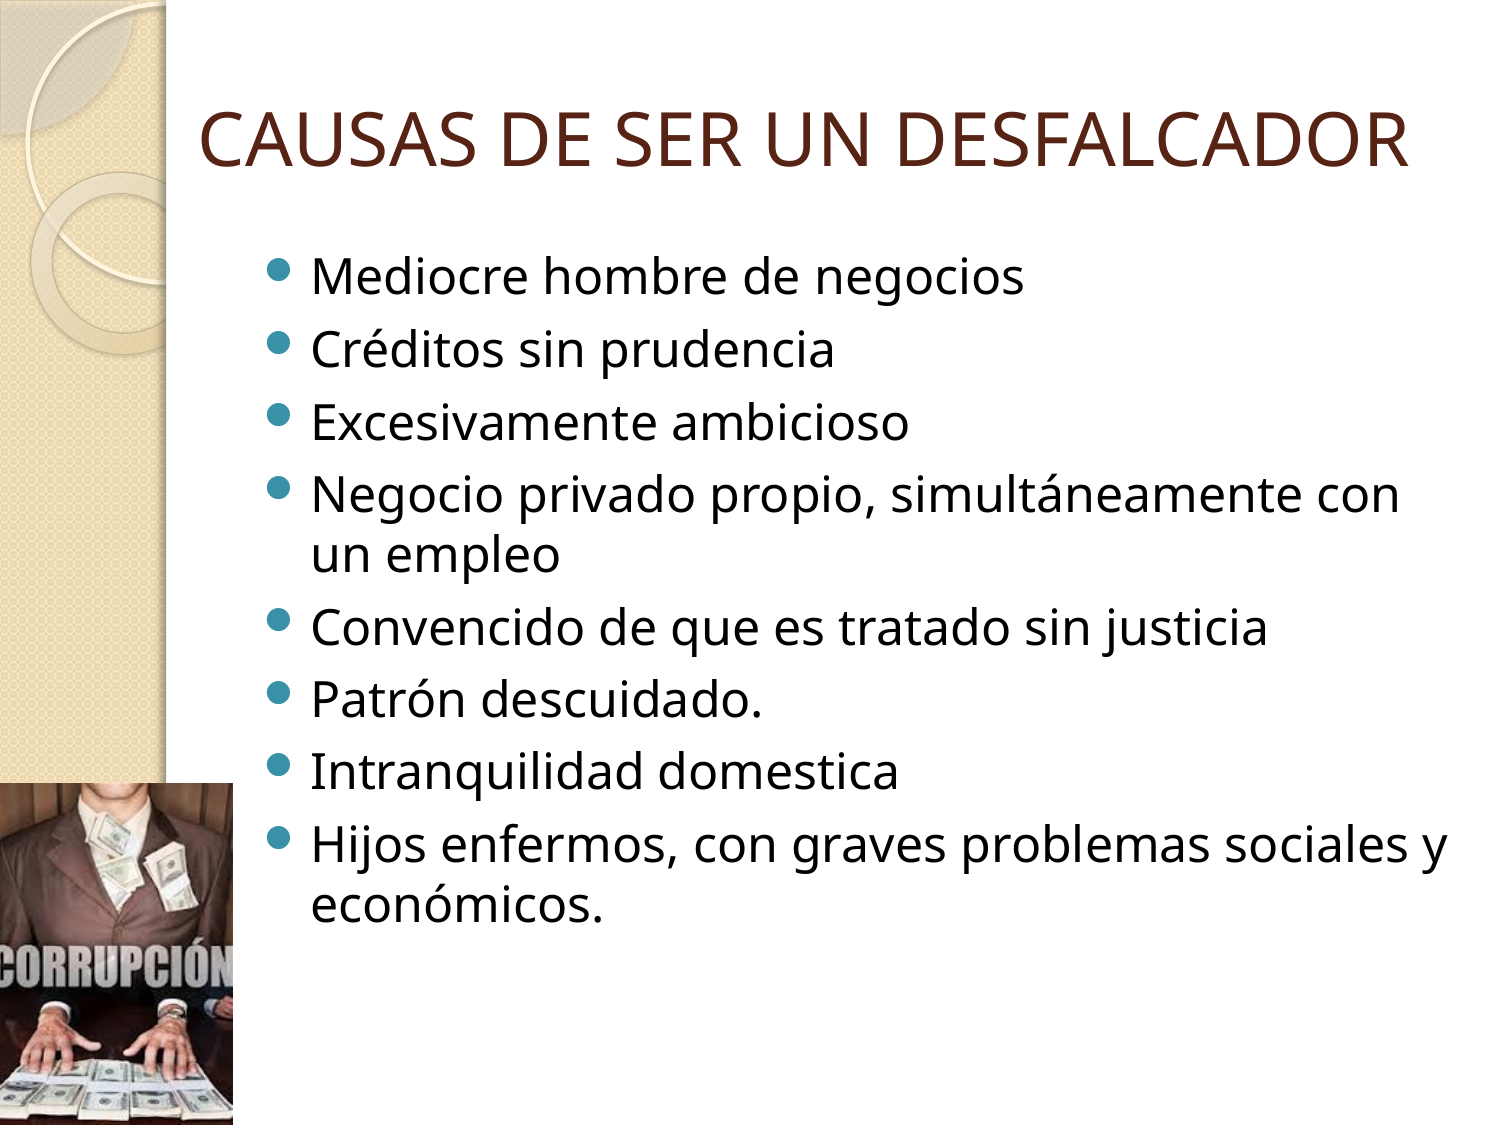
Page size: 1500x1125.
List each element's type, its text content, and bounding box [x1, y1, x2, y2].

list Mediocre hombre de negocios Créditos sin prudencia Excesivamente ambicioso Negocio privado propio, simultáneamente con un empleo Convencido de que es tratado sin justicia Patrón descuidado. Intranquilidad domestica Hijos enfermos, con graves problemas sociales y económicos. [235, 237, 1466, 1025]
title CAUSAS DE SER UN DESFALCADOR [183, 42, 1483, 231]
picture [0, 782, 233, 1125]
